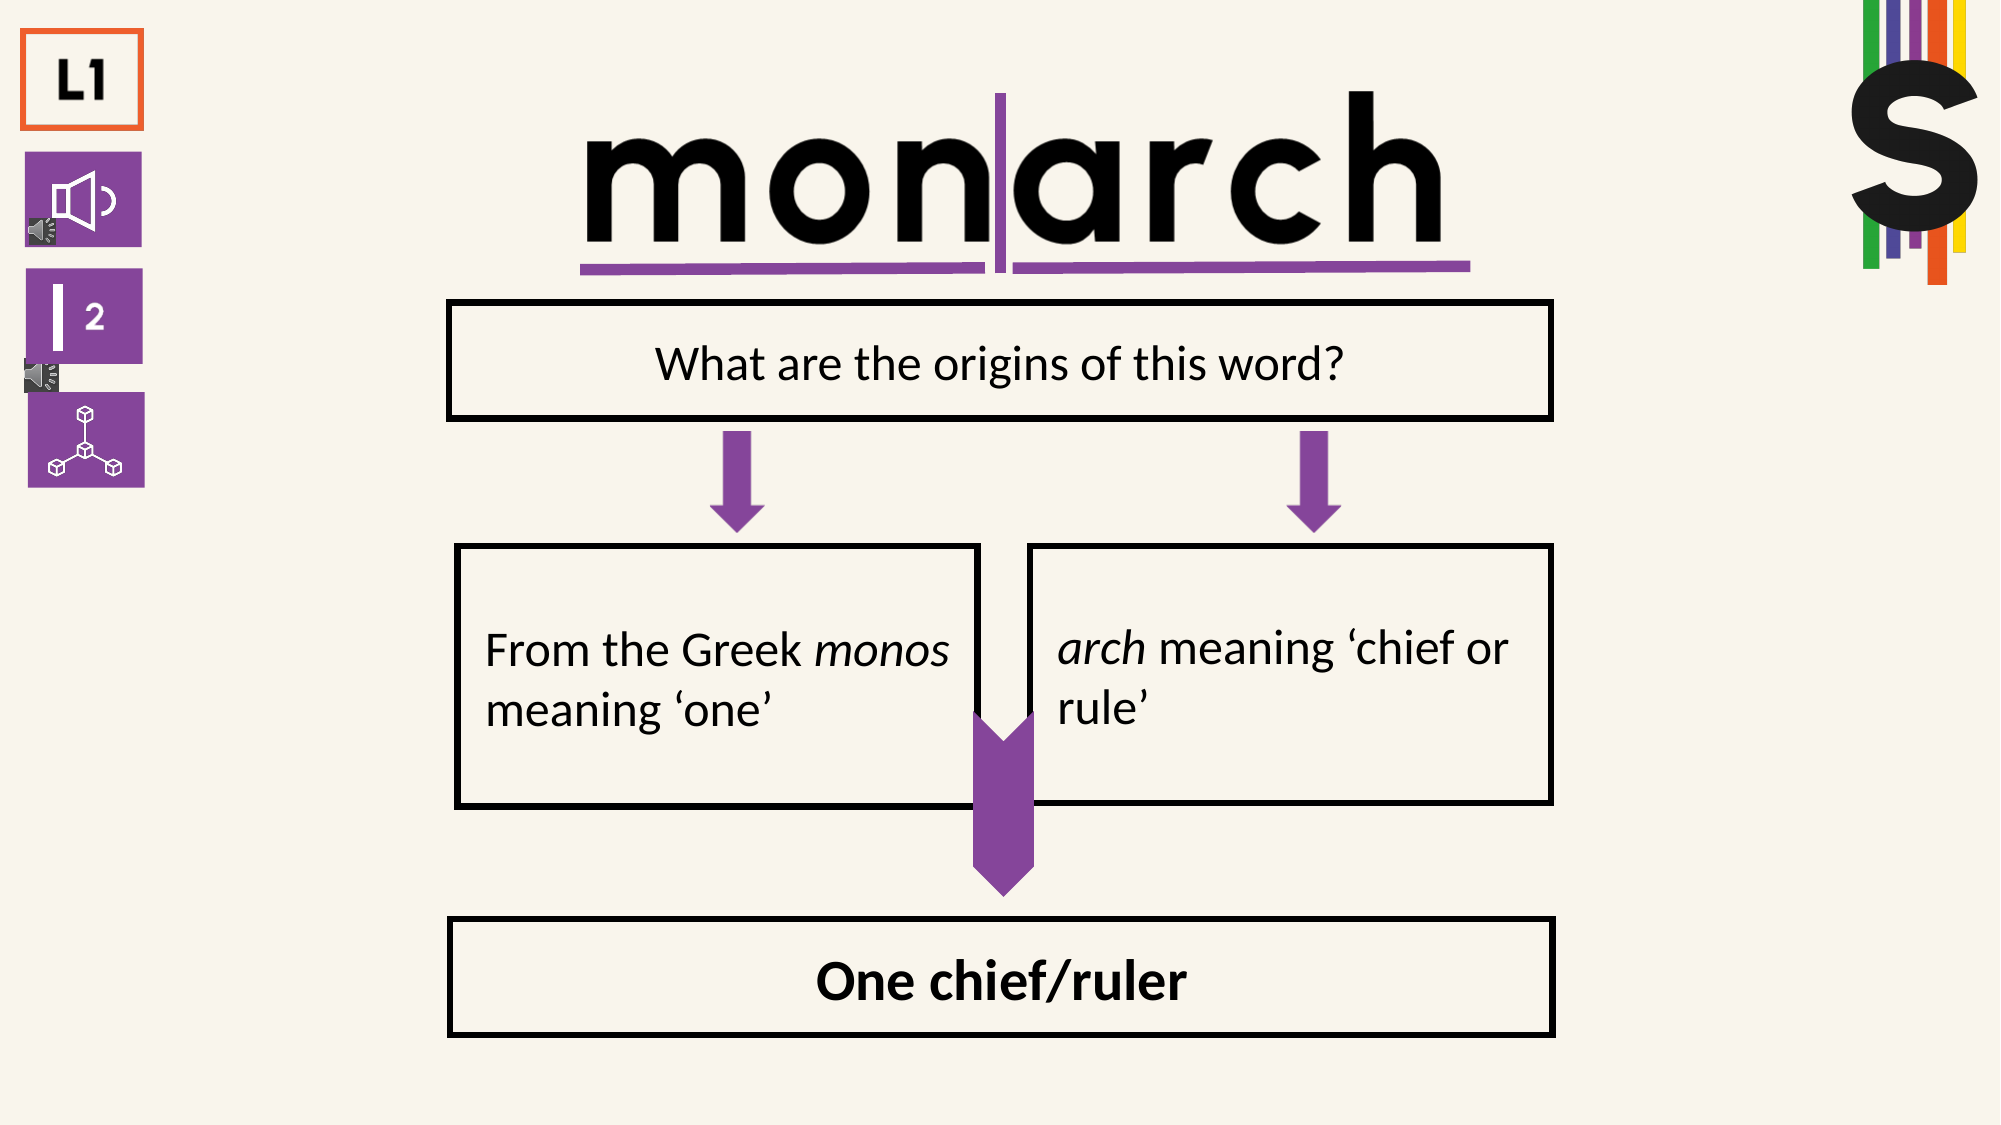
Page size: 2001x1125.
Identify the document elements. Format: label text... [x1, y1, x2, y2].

picture [27, 216, 57, 246]
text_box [25, 268, 146, 364]
text_box What are the origins of this word? [448, 302, 1552, 419]
picture [1286, 431, 1342, 533]
picture [23, 357, 60, 394]
text_box From the Greek monos meaning ‘one’ [456, 545, 979, 808]
picture [1829, 0, 2000, 312]
picture [454, 0, 1580, 412]
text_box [24, 151, 142, 248]
text_box [973, 711, 1034, 897]
text_box One chief/ruler [449, 918, 1554, 1036]
text_box arch meaning ‘chief or rule’ [1029, 545, 1552, 804]
picture [709, 431, 765, 533]
picture [20, 26, 159, 151]
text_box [27, 392, 145, 488]
